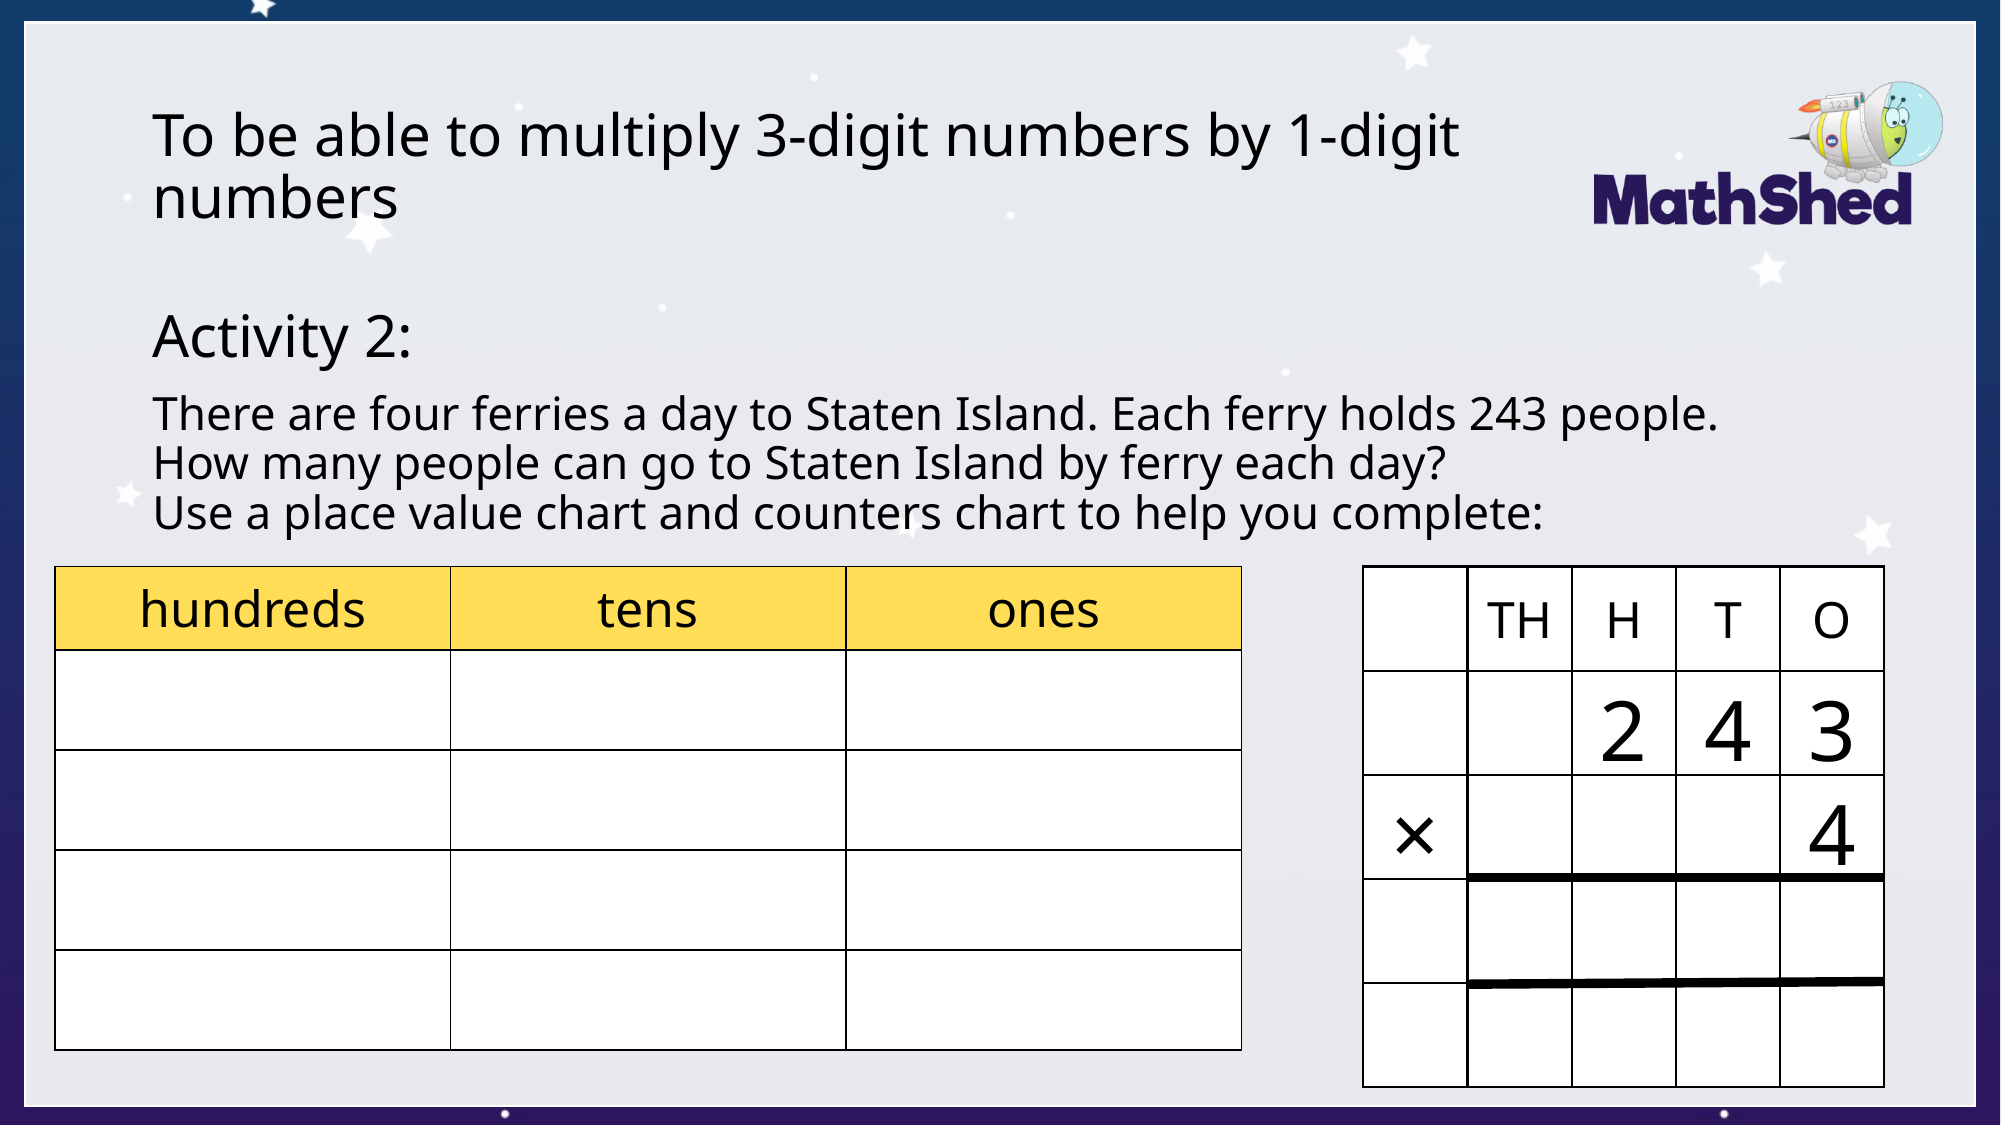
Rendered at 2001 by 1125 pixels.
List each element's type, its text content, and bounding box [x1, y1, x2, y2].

text_box × [1362, 774, 1467, 878]
text_box [1675, 774, 1779, 873]
text_box 3 [1779, 670, 1885, 774]
list Activity 2: There are four ferries a day to Staten Island. Each ferry holds 243 people. How many people can go to Staten Island by ferry each day? Use a place value chart and counters chart to help you complete: [137, 299, 1863, 1014]
text_box [1467, 878, 1571, 979]
text_box 2 [1571, 670, 1675, 774]
table_cell [847, 651, 1241, 749]
text_box [1362, 565, 1467, 670]
table_cell [451, 751, 845, 849]
table_cell [847, 951, 1241, 1049]
text_box T [1675, 565, 1779, 670]
text_box [1675, 987, 1779, 1088]
text_box H [1571, 565, 1675, 670]
text_box [1467, 670, 1571, 774]
table_cell [451, 951, 845, 1049]
text_box TH [1467, 565, 1571, 670]
text_box 4 [1779, 774, 1885, 877]
text_box [1362, 878, 1467, 982]
table_header ones [847, 567, 1241, 649]
table_cell [451, 651, 845, 749]
table_header tens [451, 567, 845, 649]
table_cell [847, 751, 1241, 849]
text_box O [1779, 565, 1885, 670]
text_box [1779, 878, 1885, 977]
text_box [1675, 882, 1779, 978]
table_cell [847, 851, 1241, 949]
text_box [1467, 774, 1571, 873]
text_box [1496, 387, 1648, 540]
text_box 4 [1675, 670, 1779, 774]
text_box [1467, 981, 1885, 985]
table_cell [56, 651, 450, 749]
text_box [1571, 988, 1675, 1088]
text_box [1467, 989, 1571, 1088]
table_cell [56, 751, 450, 849]
text_box [1364, 980, 1470, 1087]
text_box [1571, 774, 1675, 873]
picture [0, 0, 2001, 1125]
text_box [1779, 987, 1885, 1088]
text_box [1571, 882, 1675, 978]
title To be able to multiply 3-digit numbers by 1-digit numbers [137, 59, 1578, 278]
text_box [1362, 670, 1467, 774]
table_header hundreds [56, 567, 450, 649]
table_cell [56, 951, 450, 1049]
table_cell [451, 851, 845, 949]
table_cell [56, 851, 450, 949]
